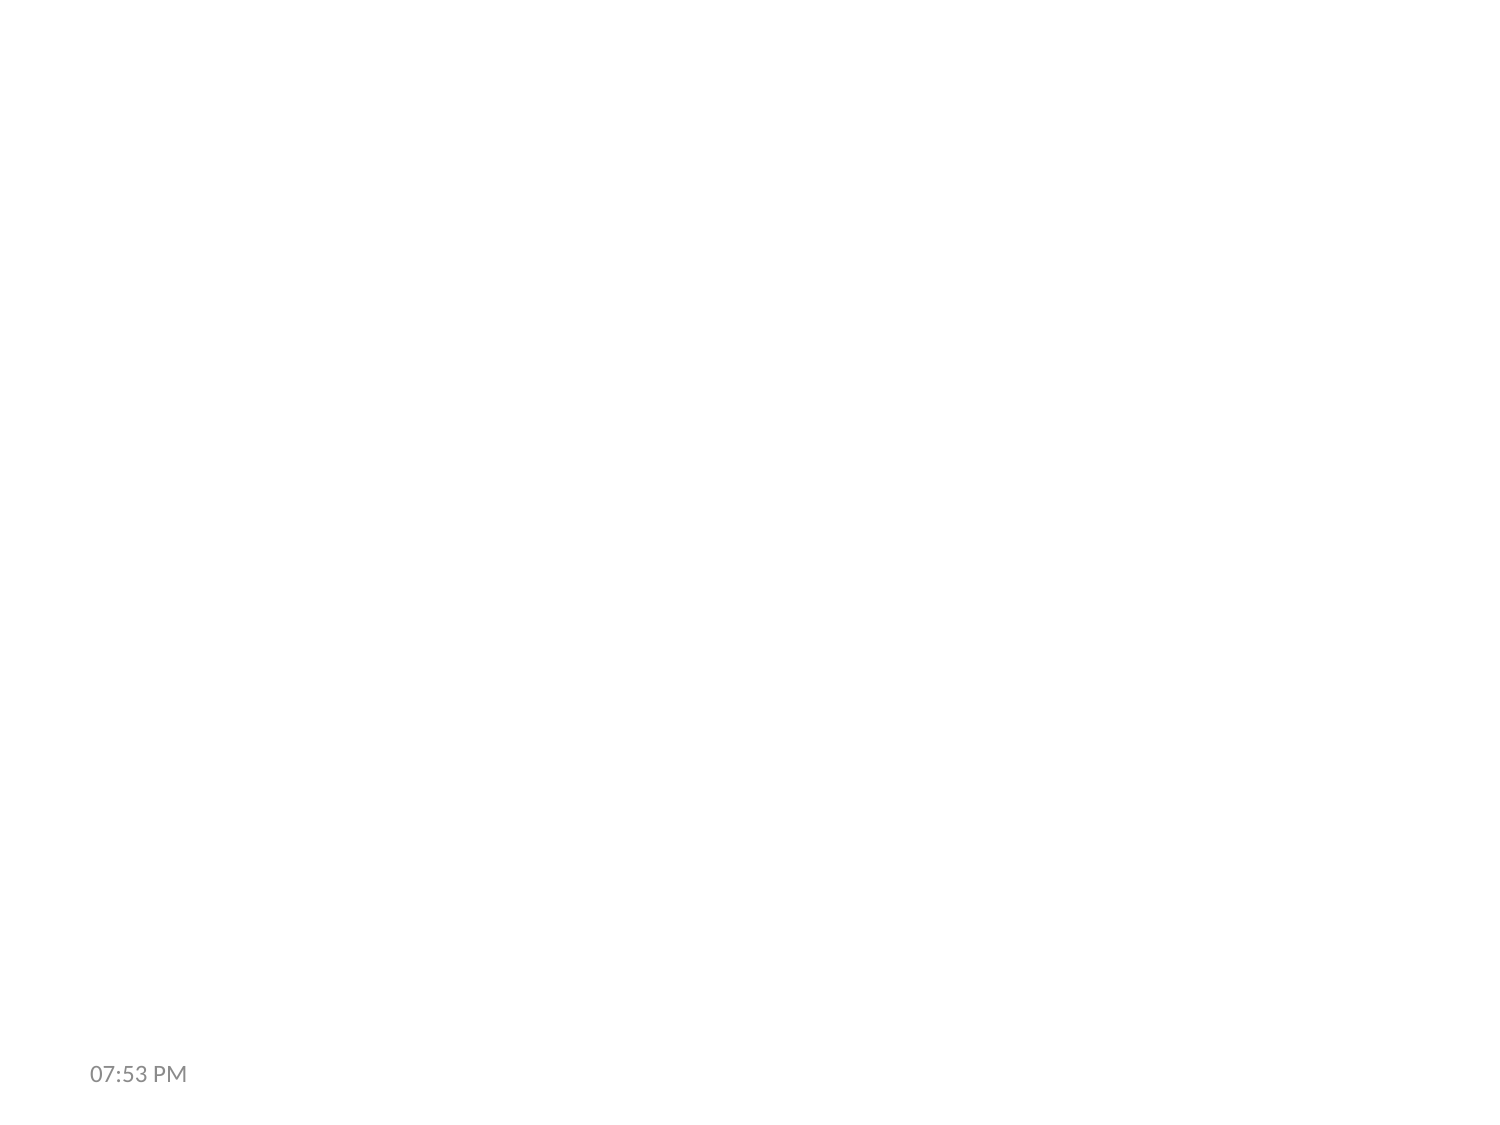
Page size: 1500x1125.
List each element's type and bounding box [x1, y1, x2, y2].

slide_number [75, 1042, 425, 1103]
